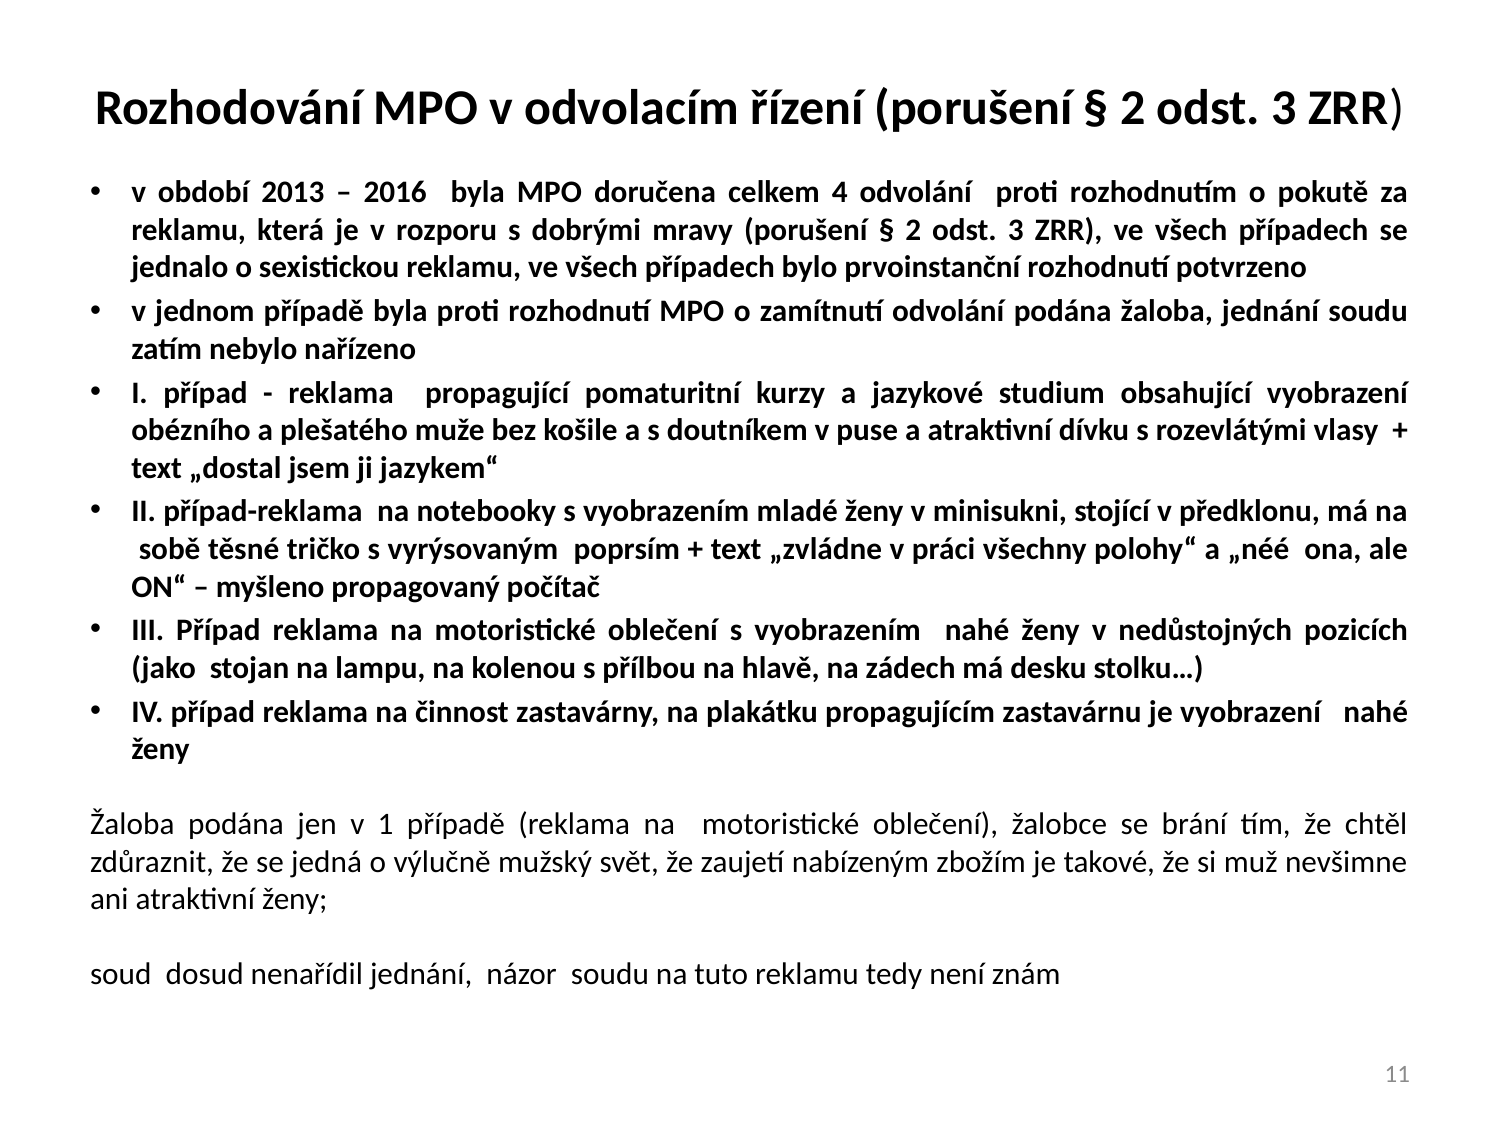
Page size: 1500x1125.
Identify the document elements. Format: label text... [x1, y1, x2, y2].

title Rozhodování MPO v odvolacím řízení (porušení § 2 odst. 3 ZRR) [75, 45, 1425, 164]
slide_number 11 [1074, 1042, 1425, 1103]
list v období 2013 – 2016 byla MPO doručena celkem 4 odvolání proti rozhodnutím o pokutě za reklamu, která je v rozporu s dobrými mravy (porušení § 2 odst. 3 ZRR), ve všech případech se jednalo o sexistickou reklamu, ve všech případech bylo prvoinstanční rozhodnutí potvrzeno v jednom případě byla proti rozhodnutí MPO o zamítnutí odvolání podána žaloba, jednání soudu zatím nebylo nařízeno I. případ - reklama propagující pomaturitní kurzy a jazykové studium obsahující vyobrazení obézního a plešatého muže bez košile a s doutníkem v puse a atraktivní dívku s rozevlátými vlasy + text „dostal jsem ji jazykem“ II. případ-reklama na notebooky s vyobrazením mladé ženy v minisukni, stojící v předklonu, má na sobě těsné tričko s vyrýsovaným poprsím + text „zvládne v práci všechny polohy“ a „néé ona, ale ON“ – myšleno propagovaný počítač III. Případ reklama na motoristické oblečení s vyobrazením nahé ženy v nedůstojných pozicích (jako stojan na lampu, na kolenou s přílbou na hlavě, na zádech má desku stolku…) IV. případ reklama na činnost zastavárny, na plakátku propagujícím zastavárnu je vyobrazení nahé ženy Žaloba podána jen v 1 případě (reklama na motoristické oblečení), žalobce se brání tím, že chtěl zdůraznit, že se jedná o výlučně mužský svět, že zaujetí nabízeným zbožím je takové, že si muž nevšimne ani atraktivní ženy; soud dosud nenařídil jednání, názor soudu na tuto reklamu tedy není znám [75, 164, 1425, 1005]
